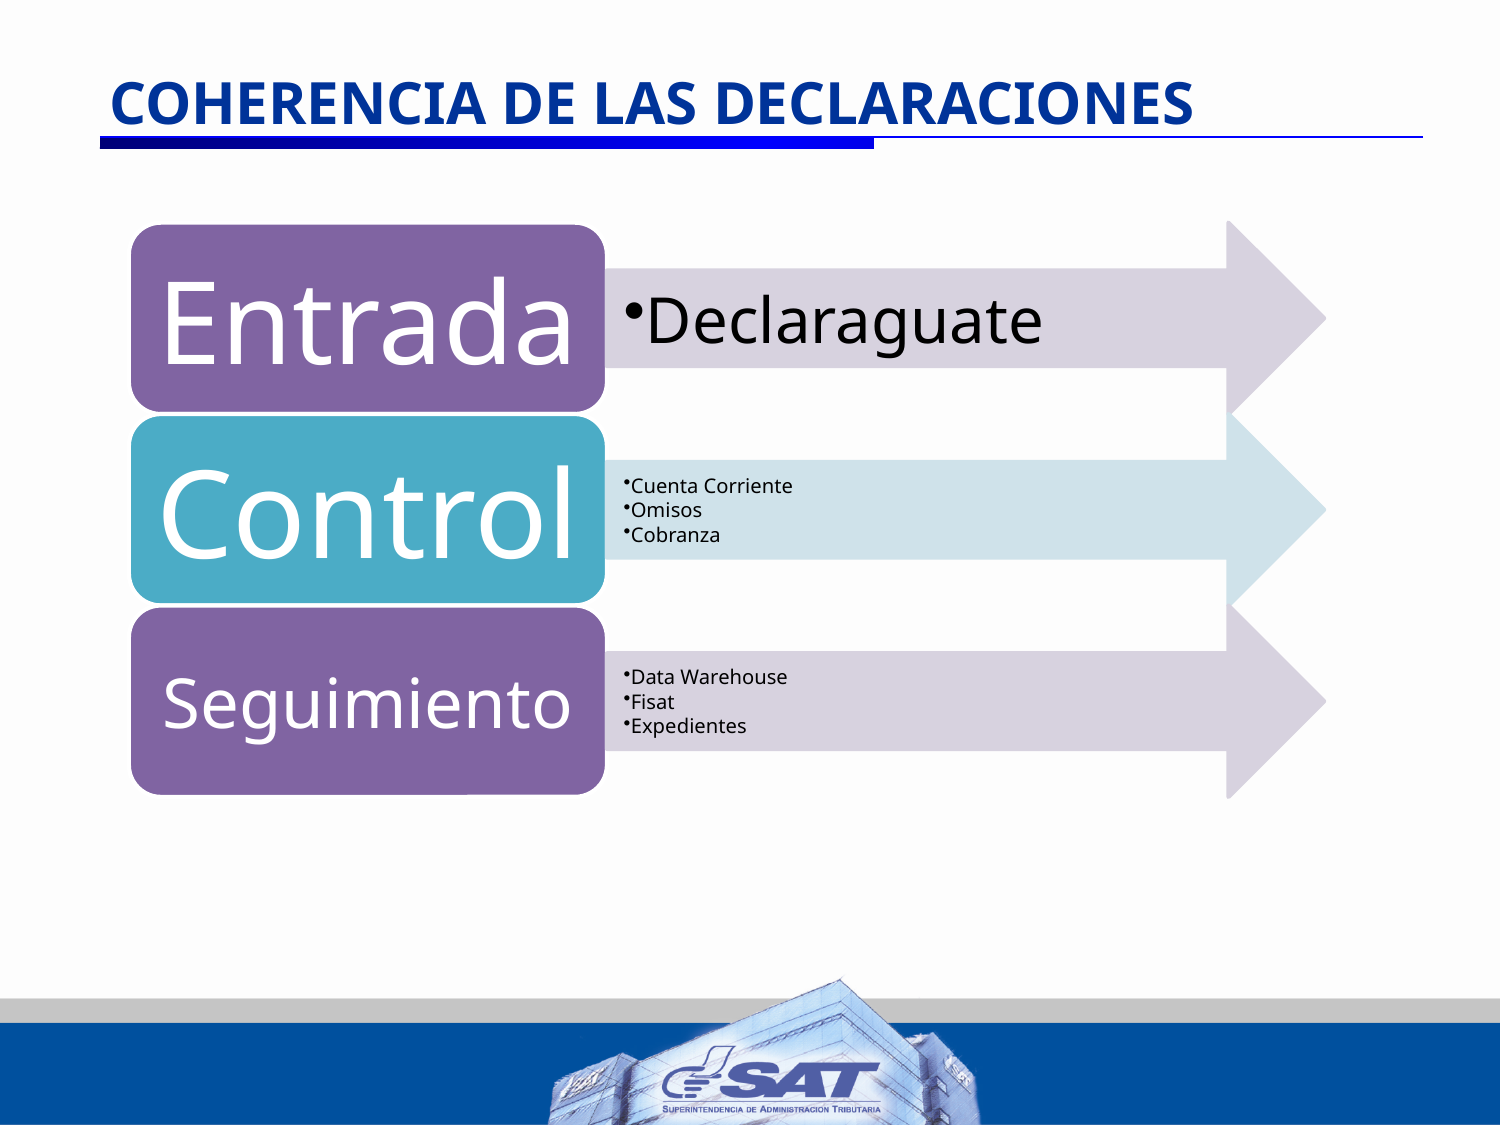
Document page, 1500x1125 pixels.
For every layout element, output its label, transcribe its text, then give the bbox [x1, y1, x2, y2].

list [128, 222, 1325, 798]
picture [0, 0, 1500, 1125]
title COHERENCIA DE LAS DECLARACIONES [93, 30, 1436, 144]
